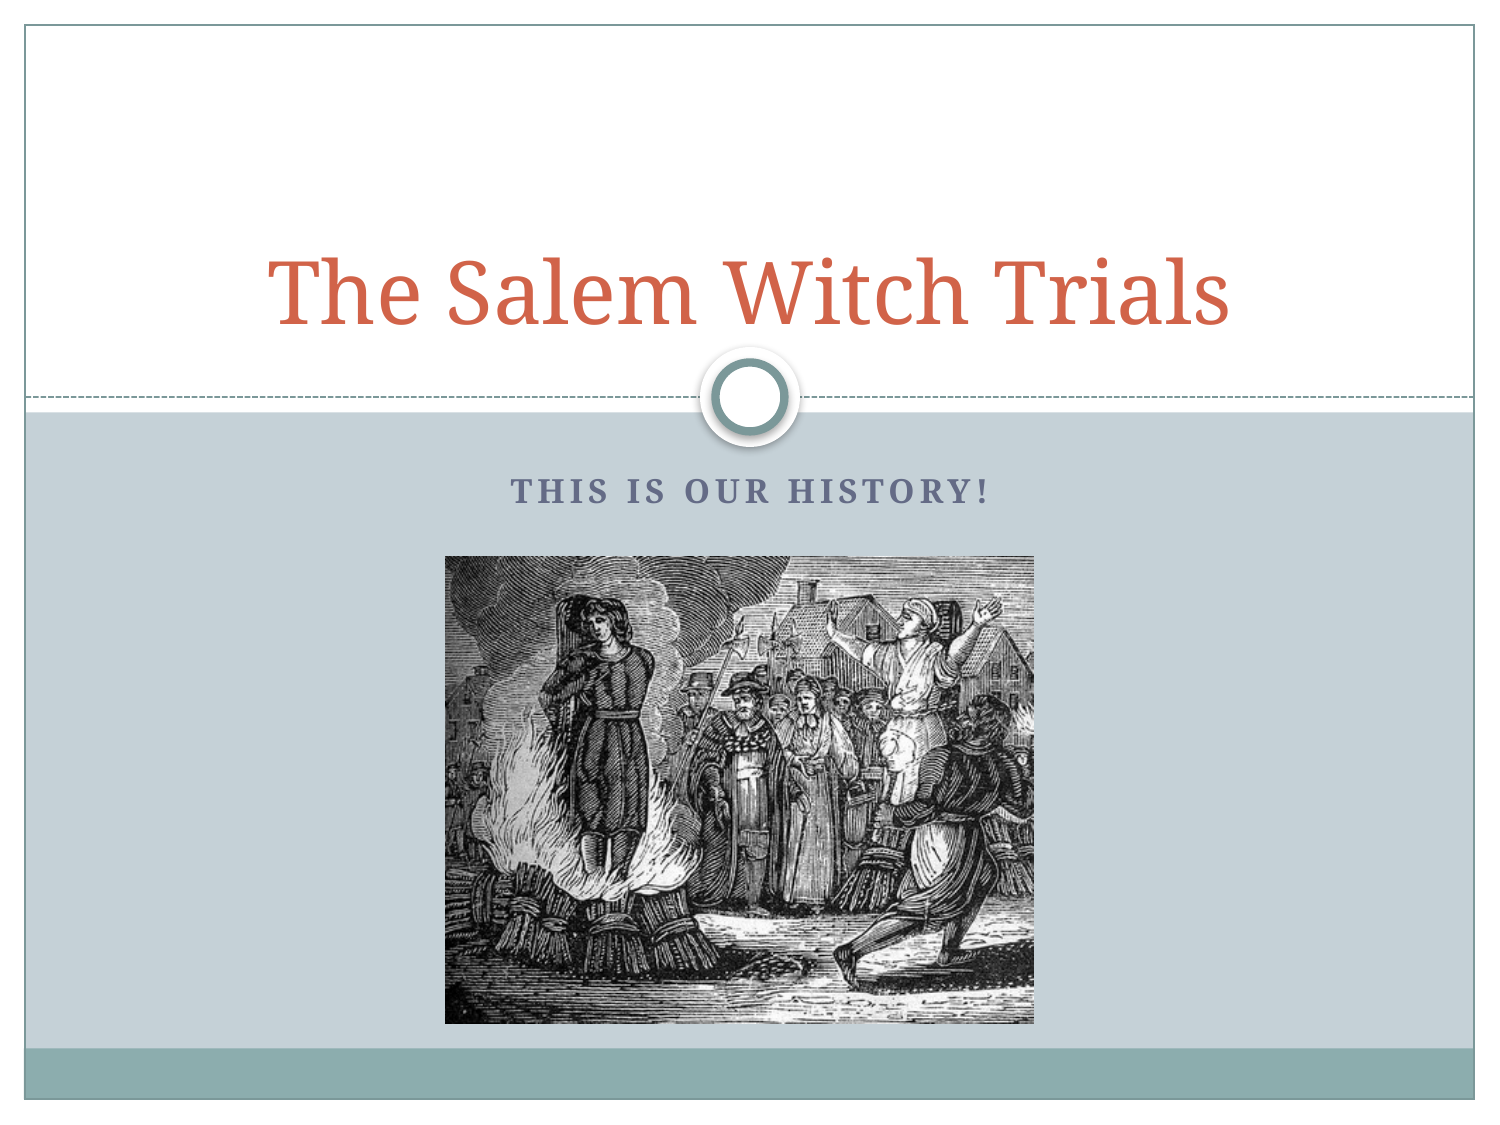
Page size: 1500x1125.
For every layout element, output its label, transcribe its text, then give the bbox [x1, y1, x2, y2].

picture [445, 555, 1035, 1024]
subtitle This is Our History! [225, 462, 1275, 750]
title The Salem Witch Trials [112, 62, 1388, 350]
